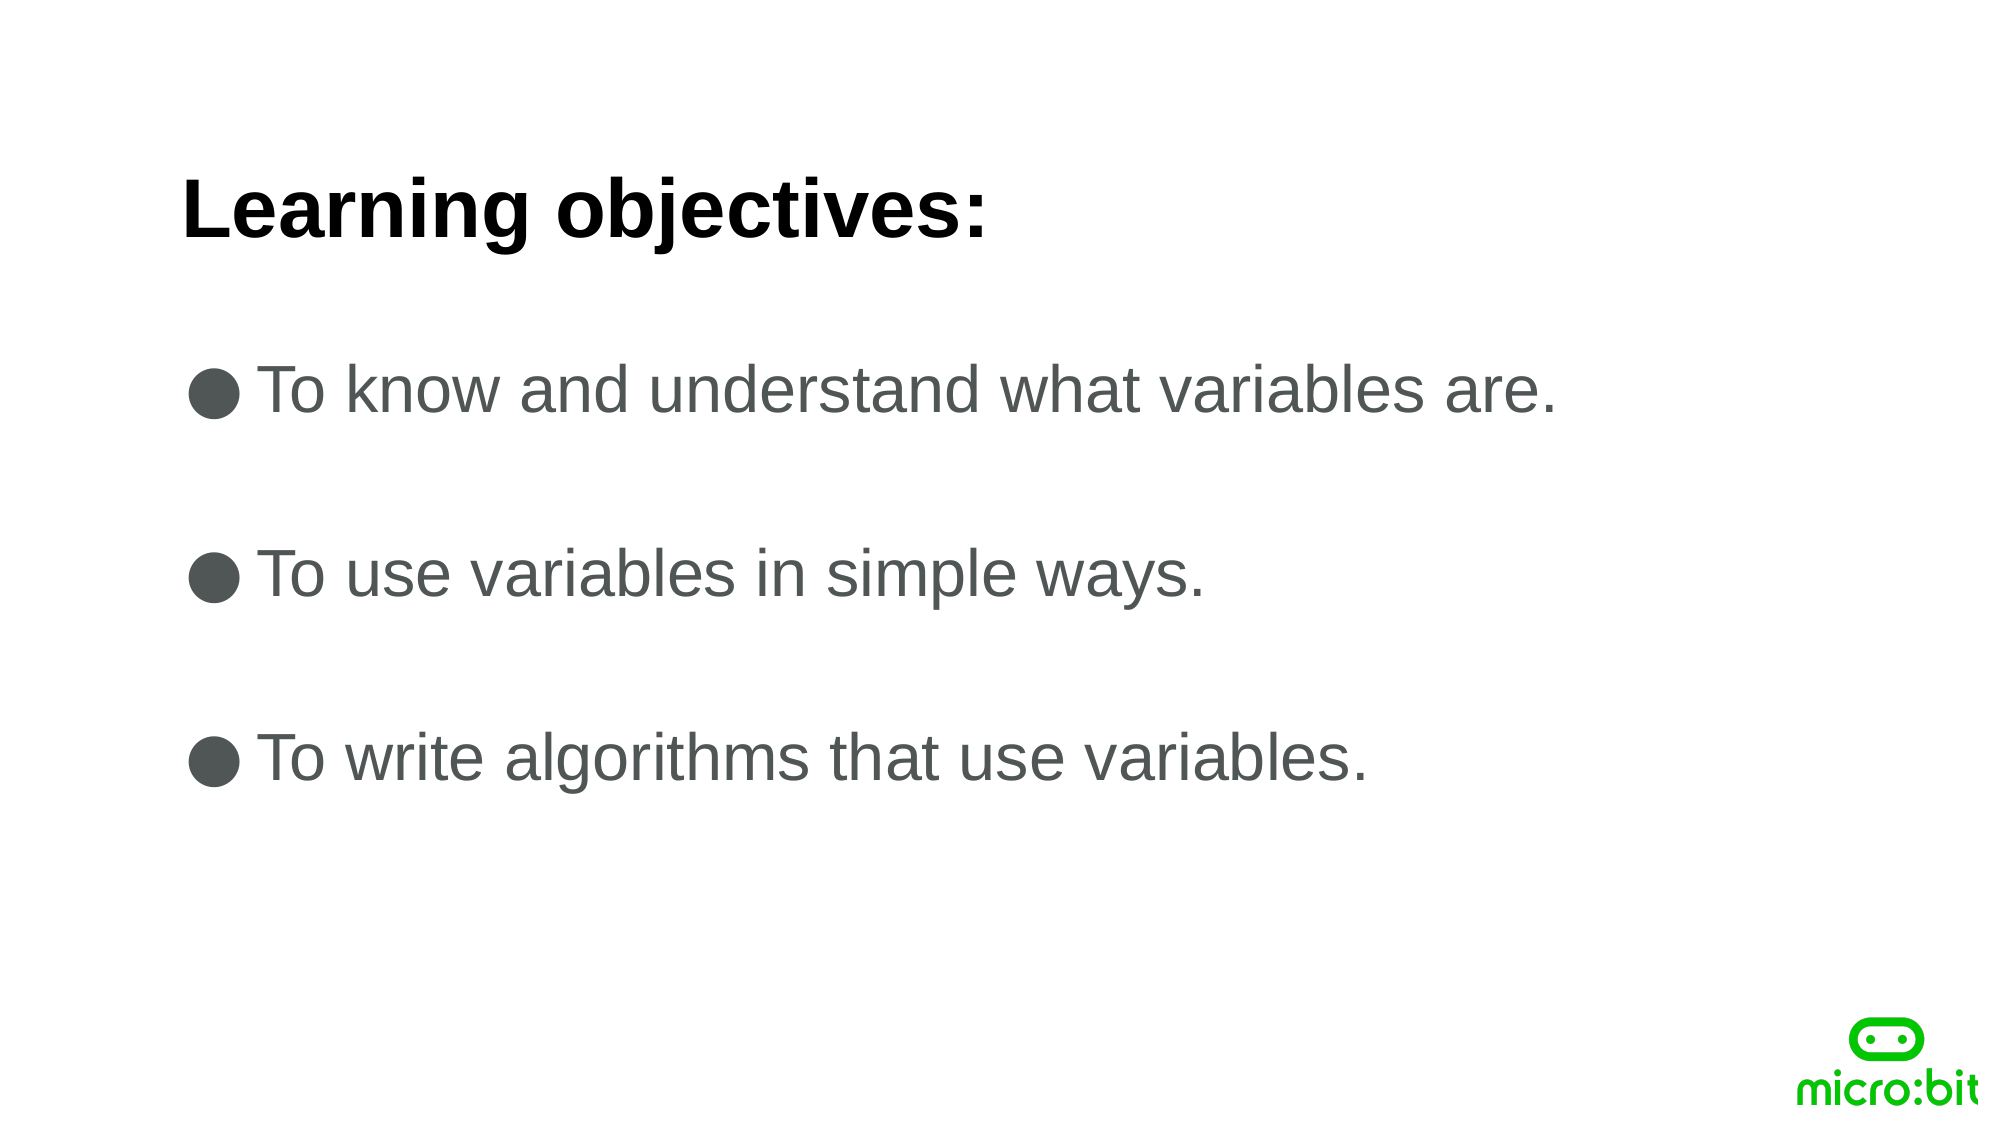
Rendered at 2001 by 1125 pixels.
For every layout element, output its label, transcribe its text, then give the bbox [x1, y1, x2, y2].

text_box Learning objectives: To know and understand what variables are. To use variables in simple ways. To write algorithms that use variables. [166, 60, 1918, 884]
picture [1797, 1017, 1978, 1106]
